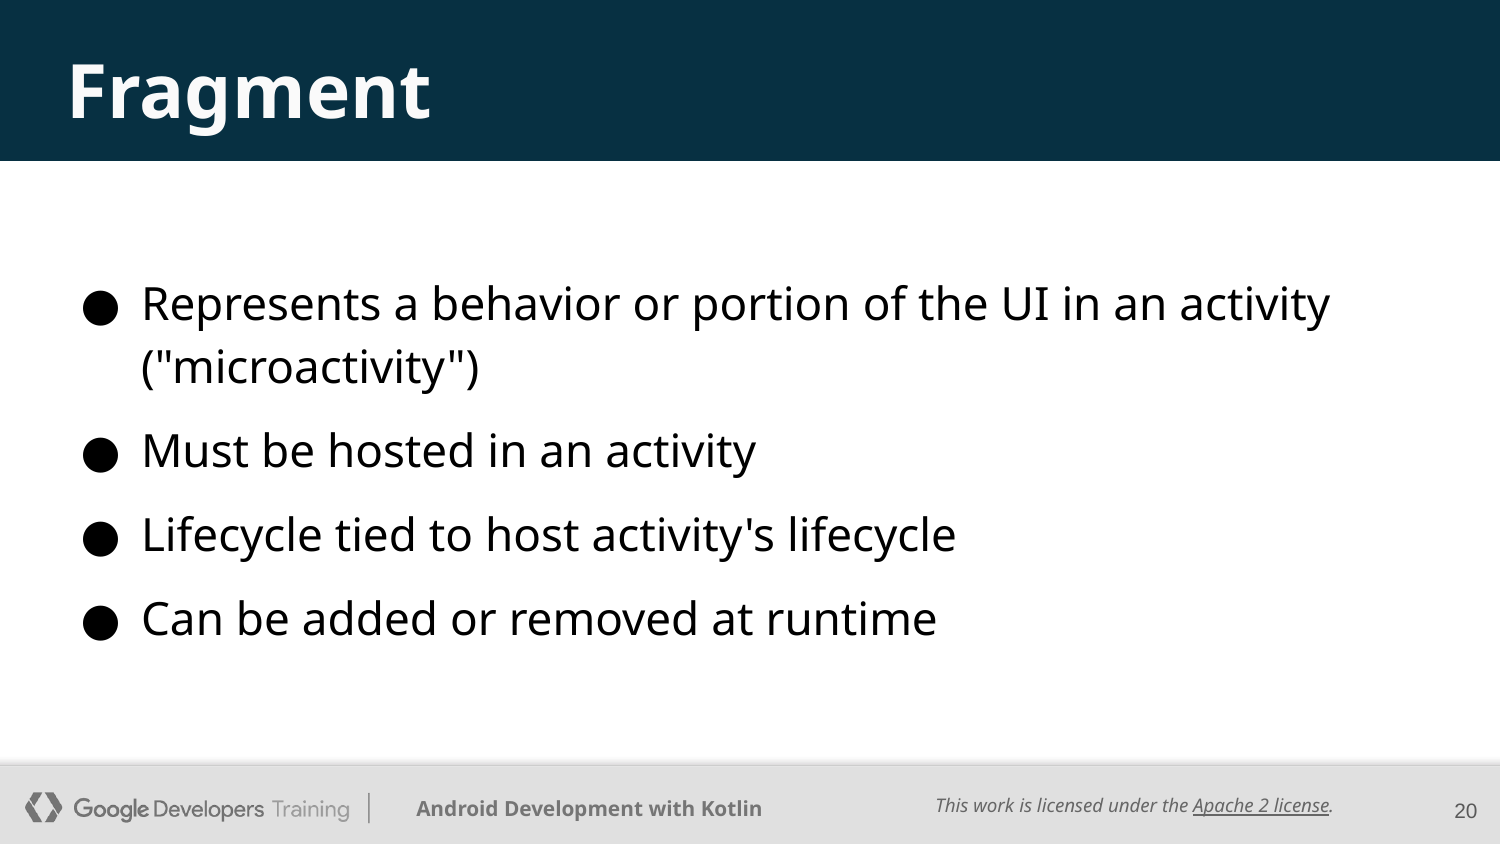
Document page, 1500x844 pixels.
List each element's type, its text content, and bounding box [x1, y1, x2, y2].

slide_number ‹#› [1402, 777, 1493, 842]
picture [0, 161, 1500, 844]
title Fragment [51, 28, 1449, 122]
list Represents a behavior or portion of the UI in an activity ("microactivity") Must be hosted in an activity Lifecycle tied to host activity's lifecycle Can be added or removed at runtime [51, 251, 1449, 688]
